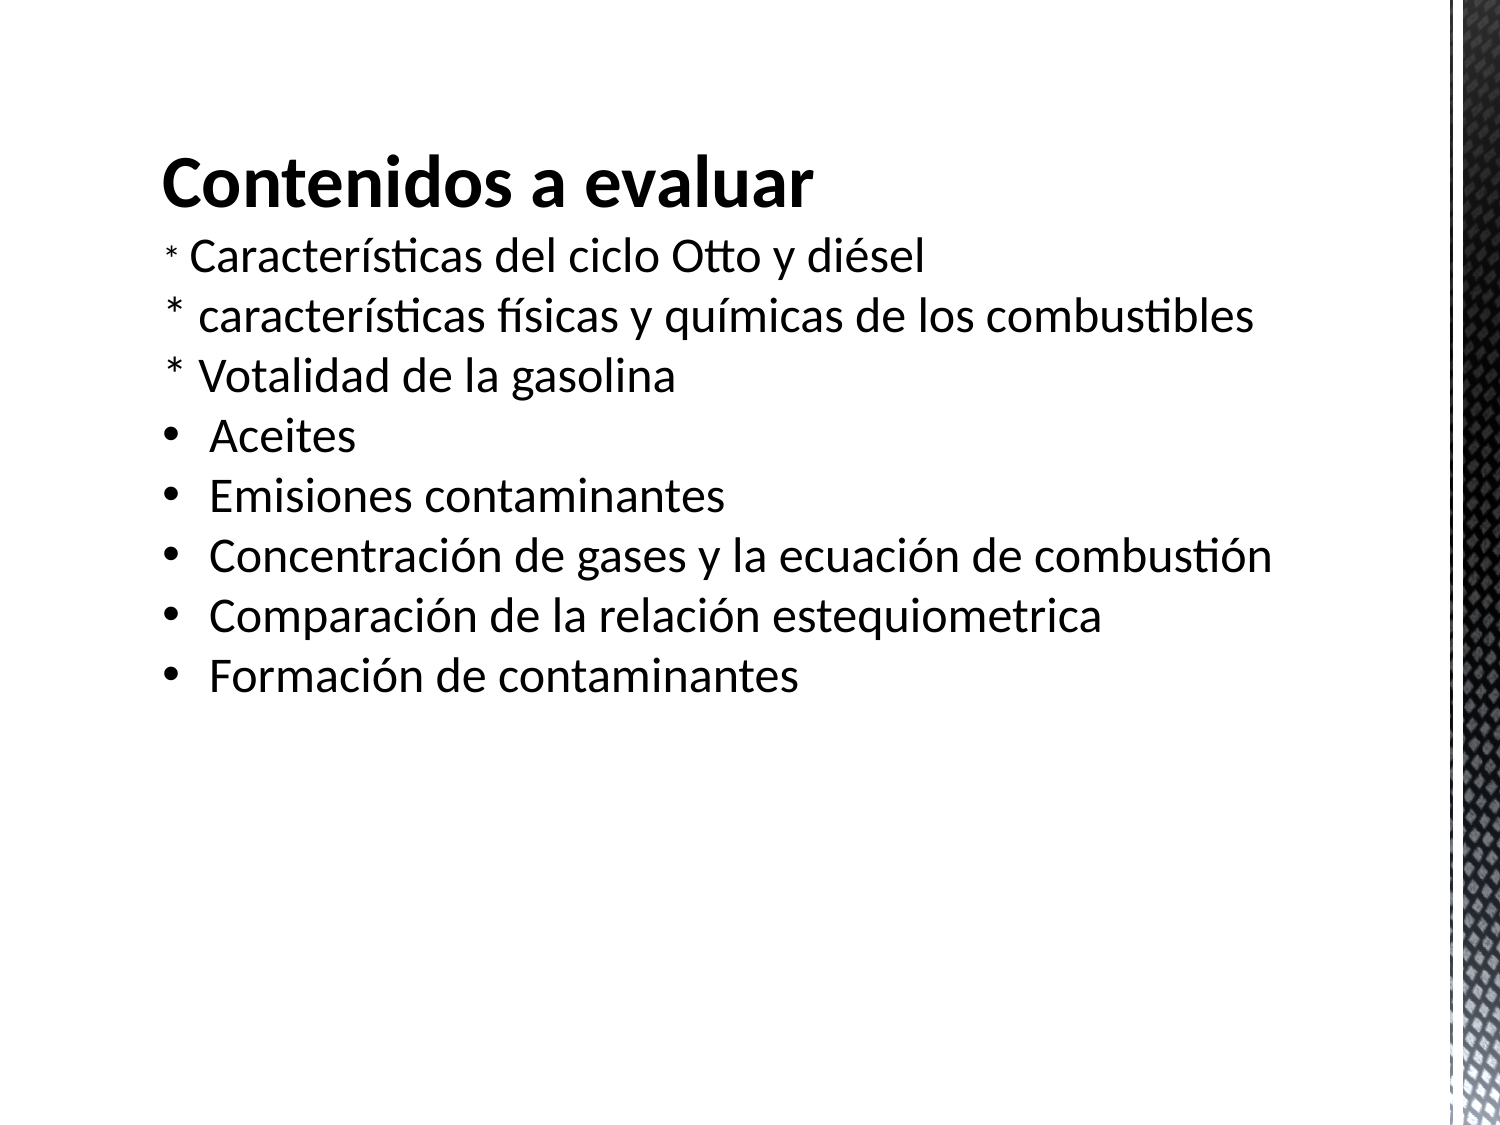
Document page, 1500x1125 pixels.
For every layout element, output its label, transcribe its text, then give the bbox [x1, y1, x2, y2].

text_box Contenidos a evaluar * Características del ciclo Otto y diésel * características físicas y químicas de los combustibles * Votalidad de la gasolina Aceites Emisiones contaminantes Concentración de gases y la ecuación de combustión Comparación de la relación estequiometrica Formación de contaminantes [147, 125, 1376, 756]
picture [1447, 0, 1500, 1125]
